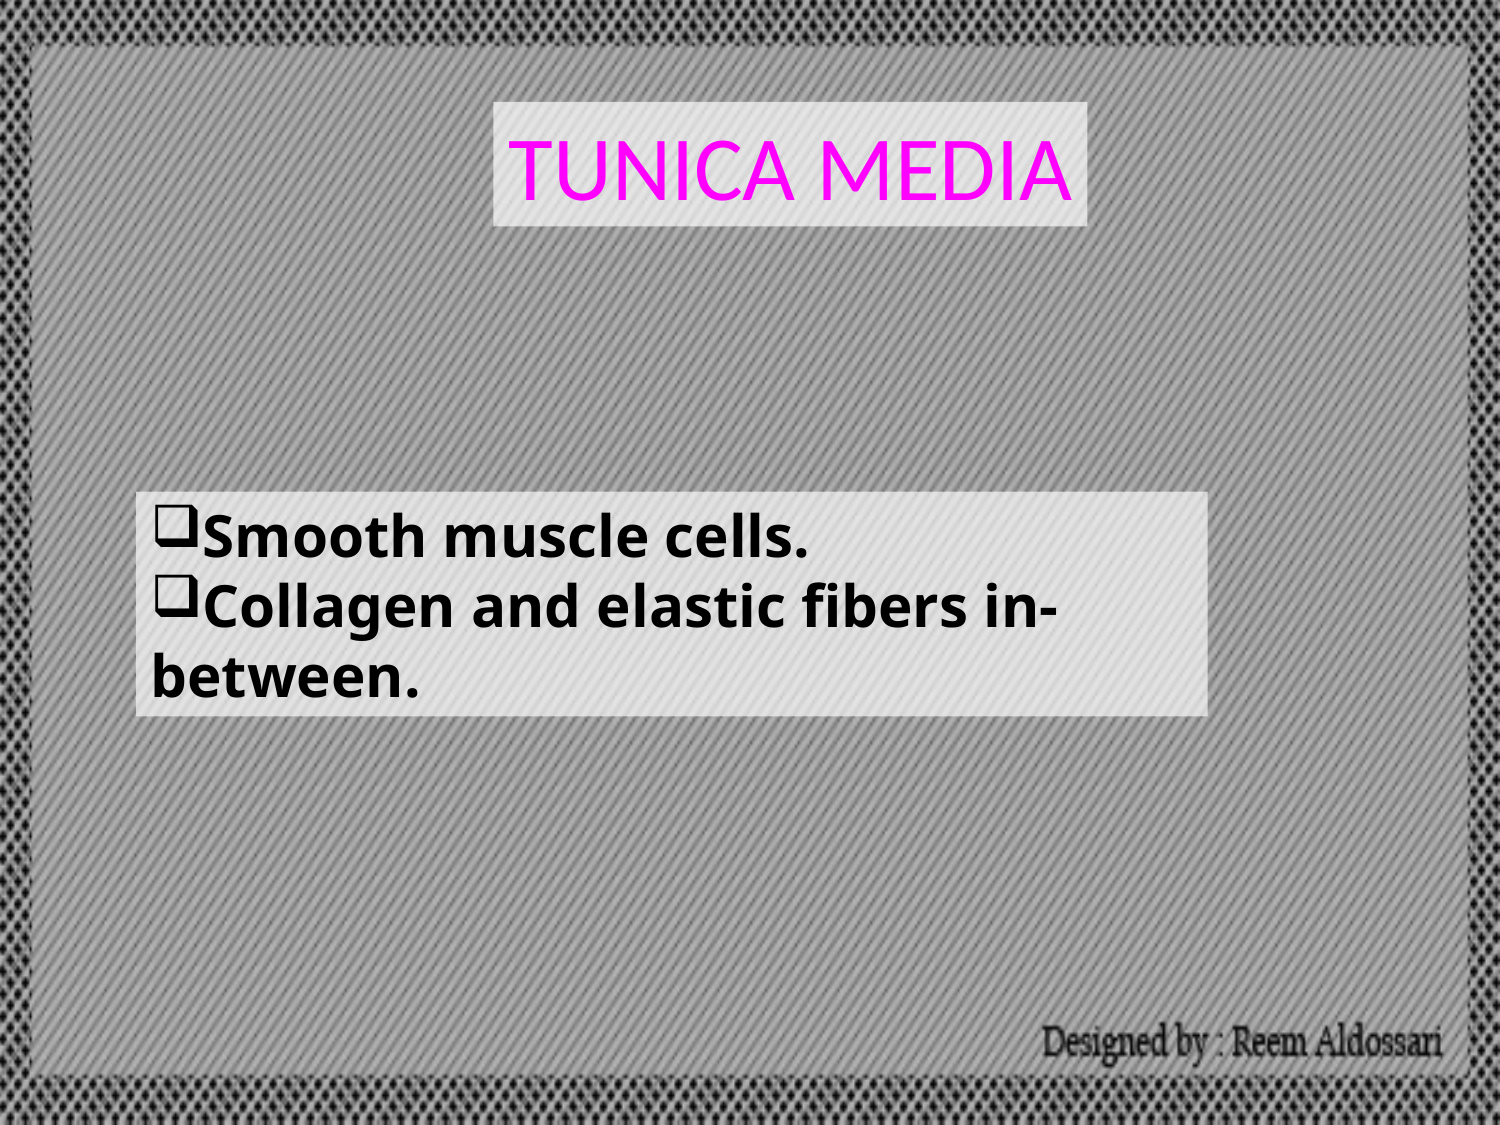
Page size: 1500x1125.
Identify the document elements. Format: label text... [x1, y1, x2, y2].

text_box Smooth muscle cells. Collagen and elastic fibers in-between. [135, 491, 1208, 717]
picture [0, 0, 1500, 1125]
text_box TUNICA MEDIA [493, 101, 1088, 227]
